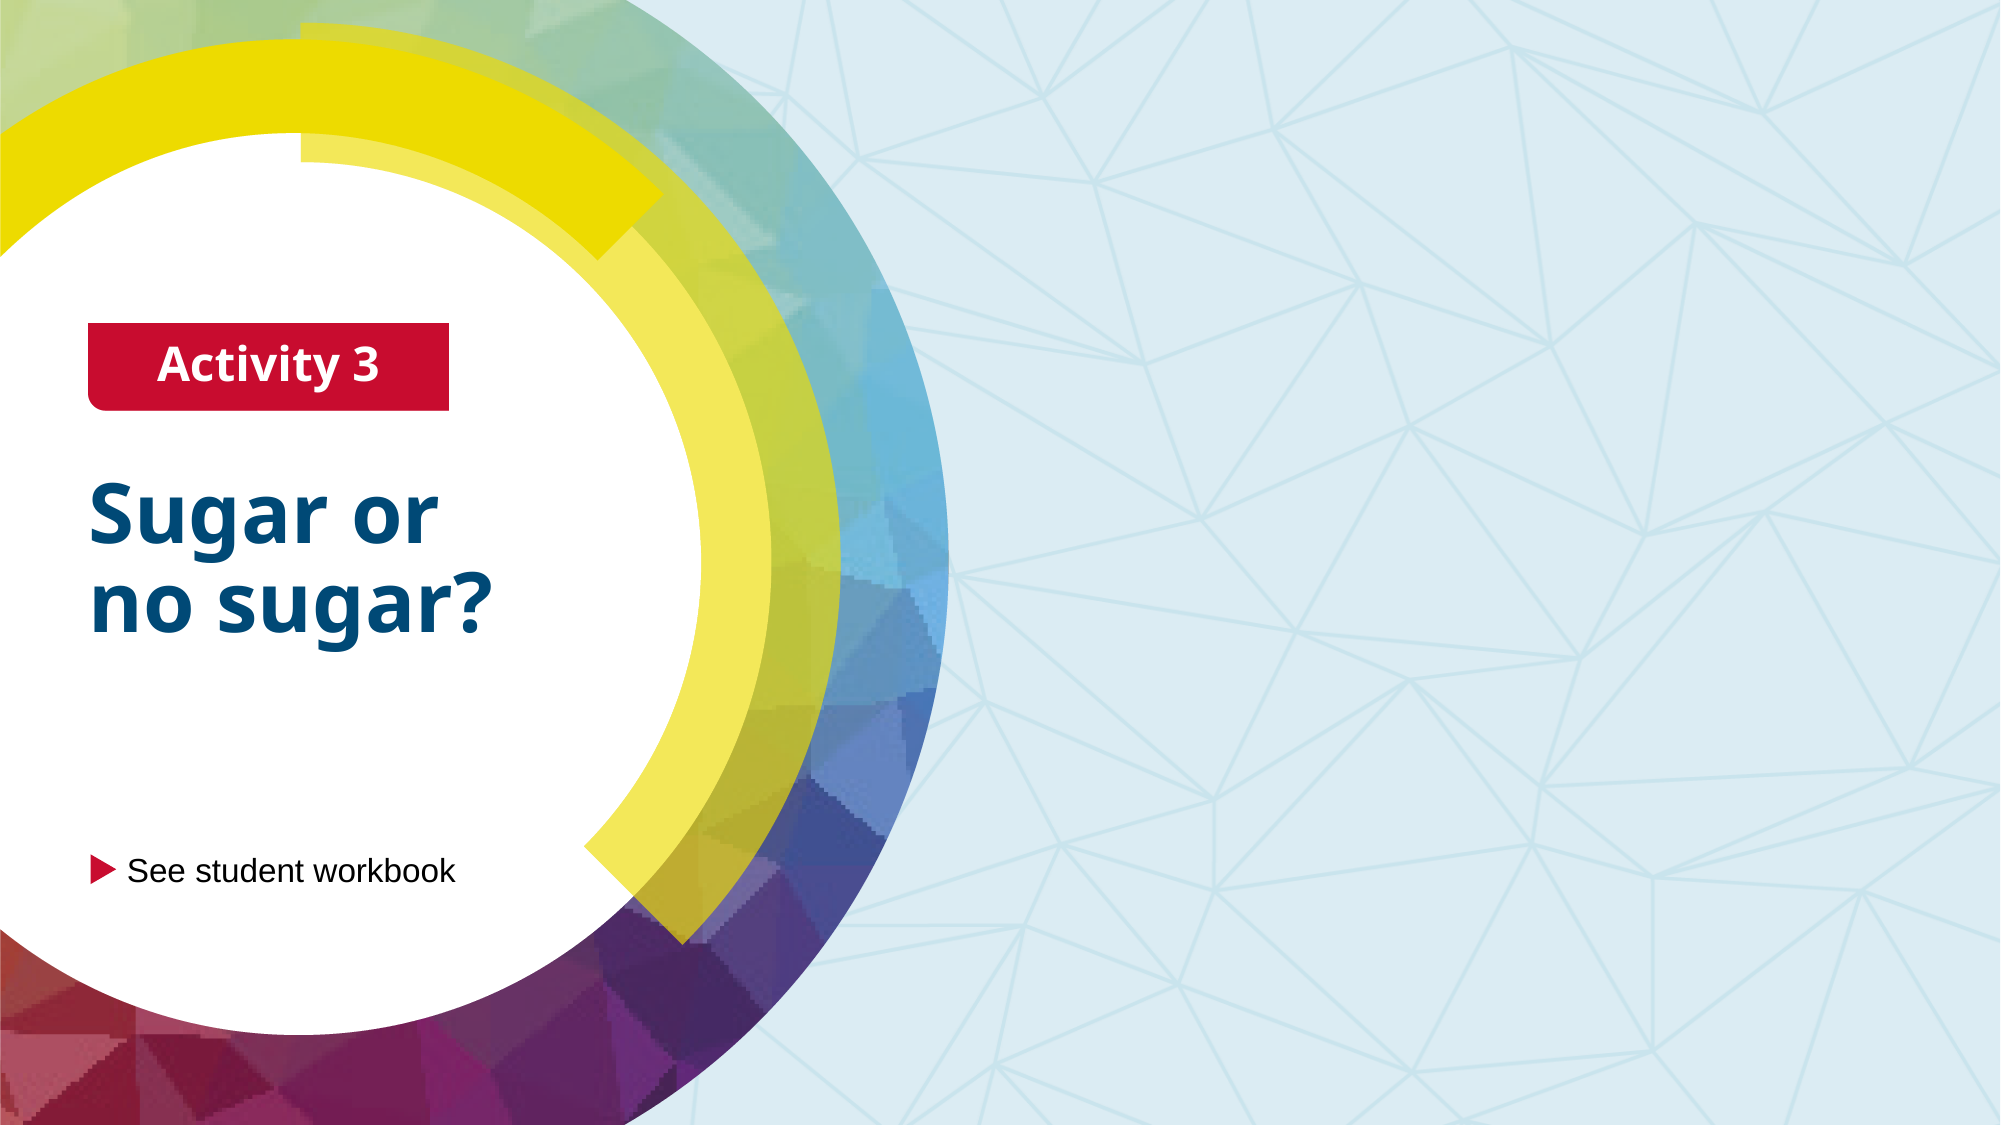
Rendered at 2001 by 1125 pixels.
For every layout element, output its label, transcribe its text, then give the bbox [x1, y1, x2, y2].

list See student workbook [126, 802, 680, 890]
picture [0, 0, 2001, 1125]
list Activity 3 [88, 323, 449, 410]
title Sugar or no sugar? [88, 471, 600, 777]
